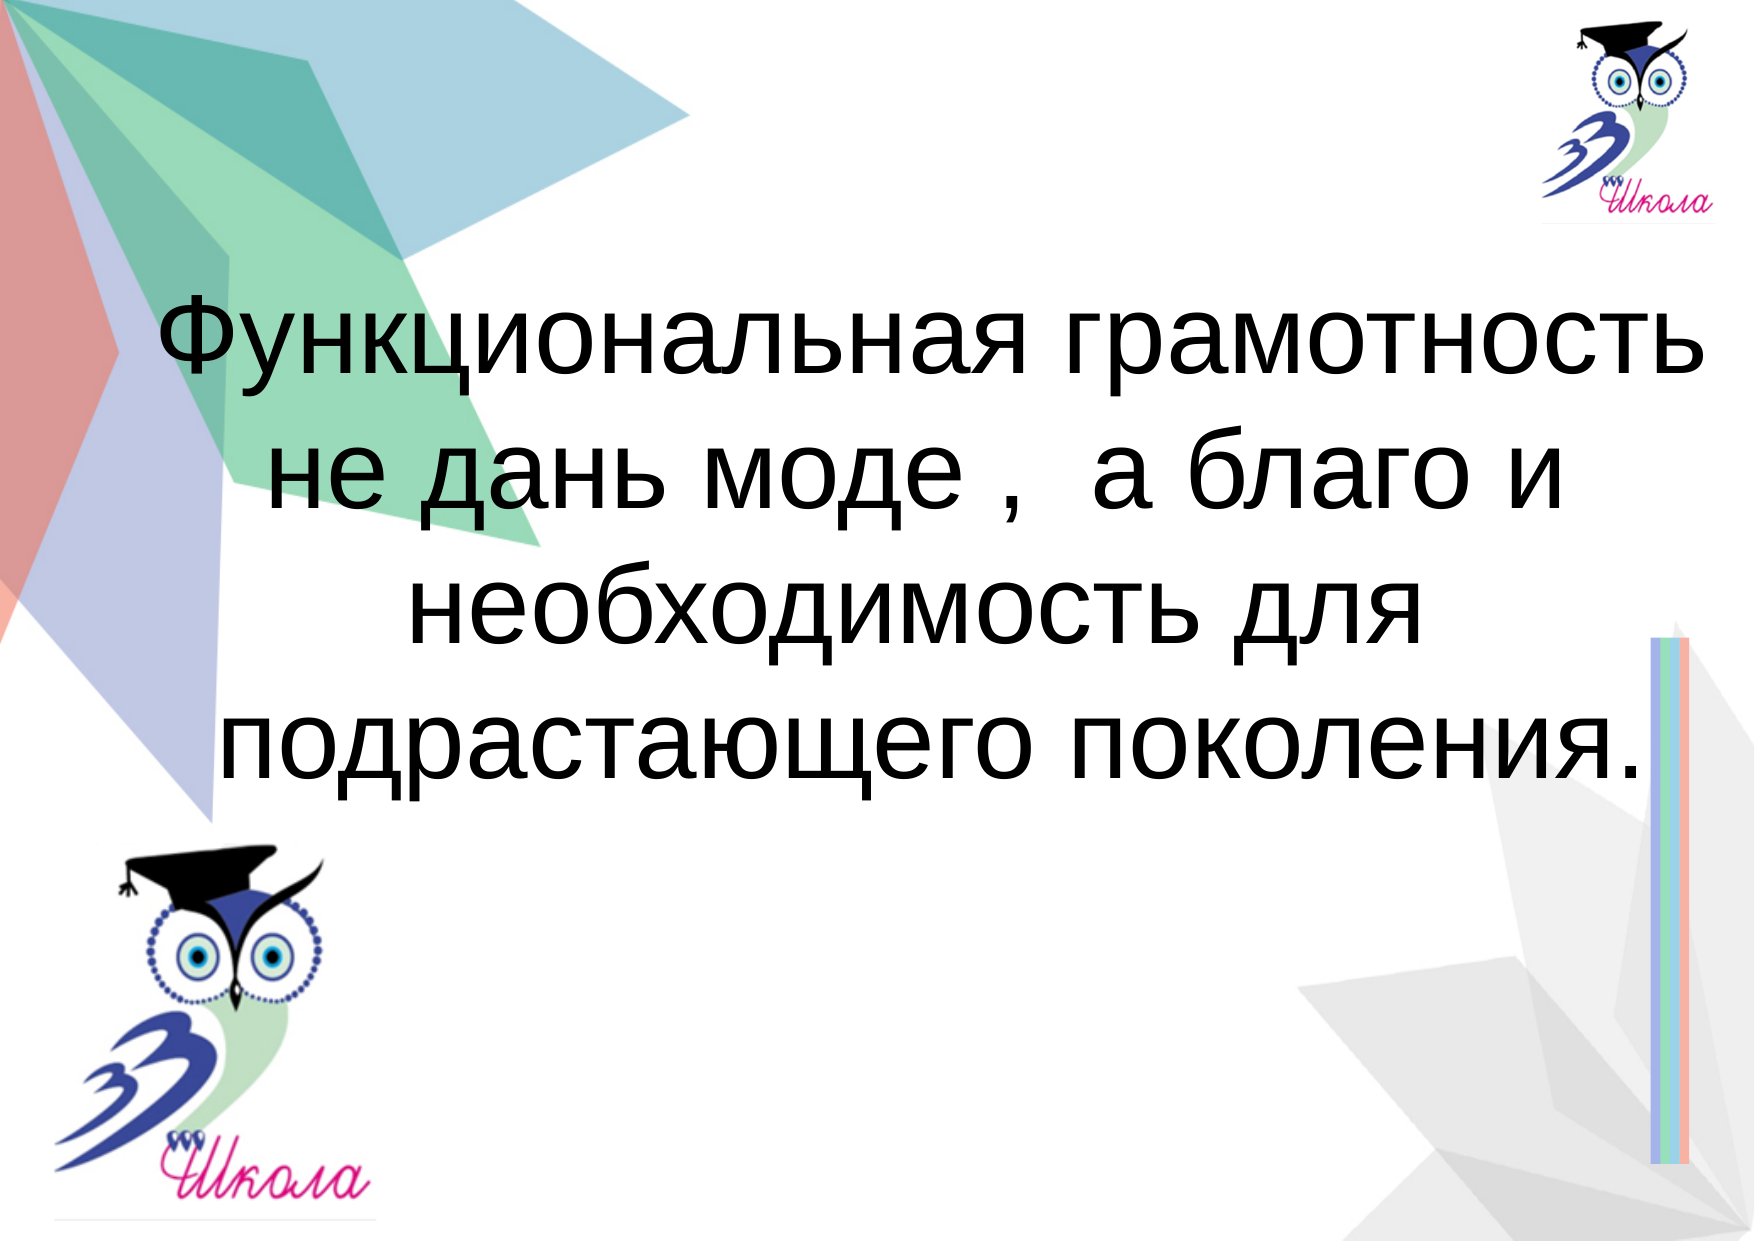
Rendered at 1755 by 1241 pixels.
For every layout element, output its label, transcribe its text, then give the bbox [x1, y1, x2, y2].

text_box [62, 99, 1521, 209]
text_box Функциональная грамотность не дань моде , а благо и необходимость для подрастающего поколения. [132, 253, 1731, 809]
picture [0, 0, 1755, 1241]
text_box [1650, 637, 1690, 1165]
